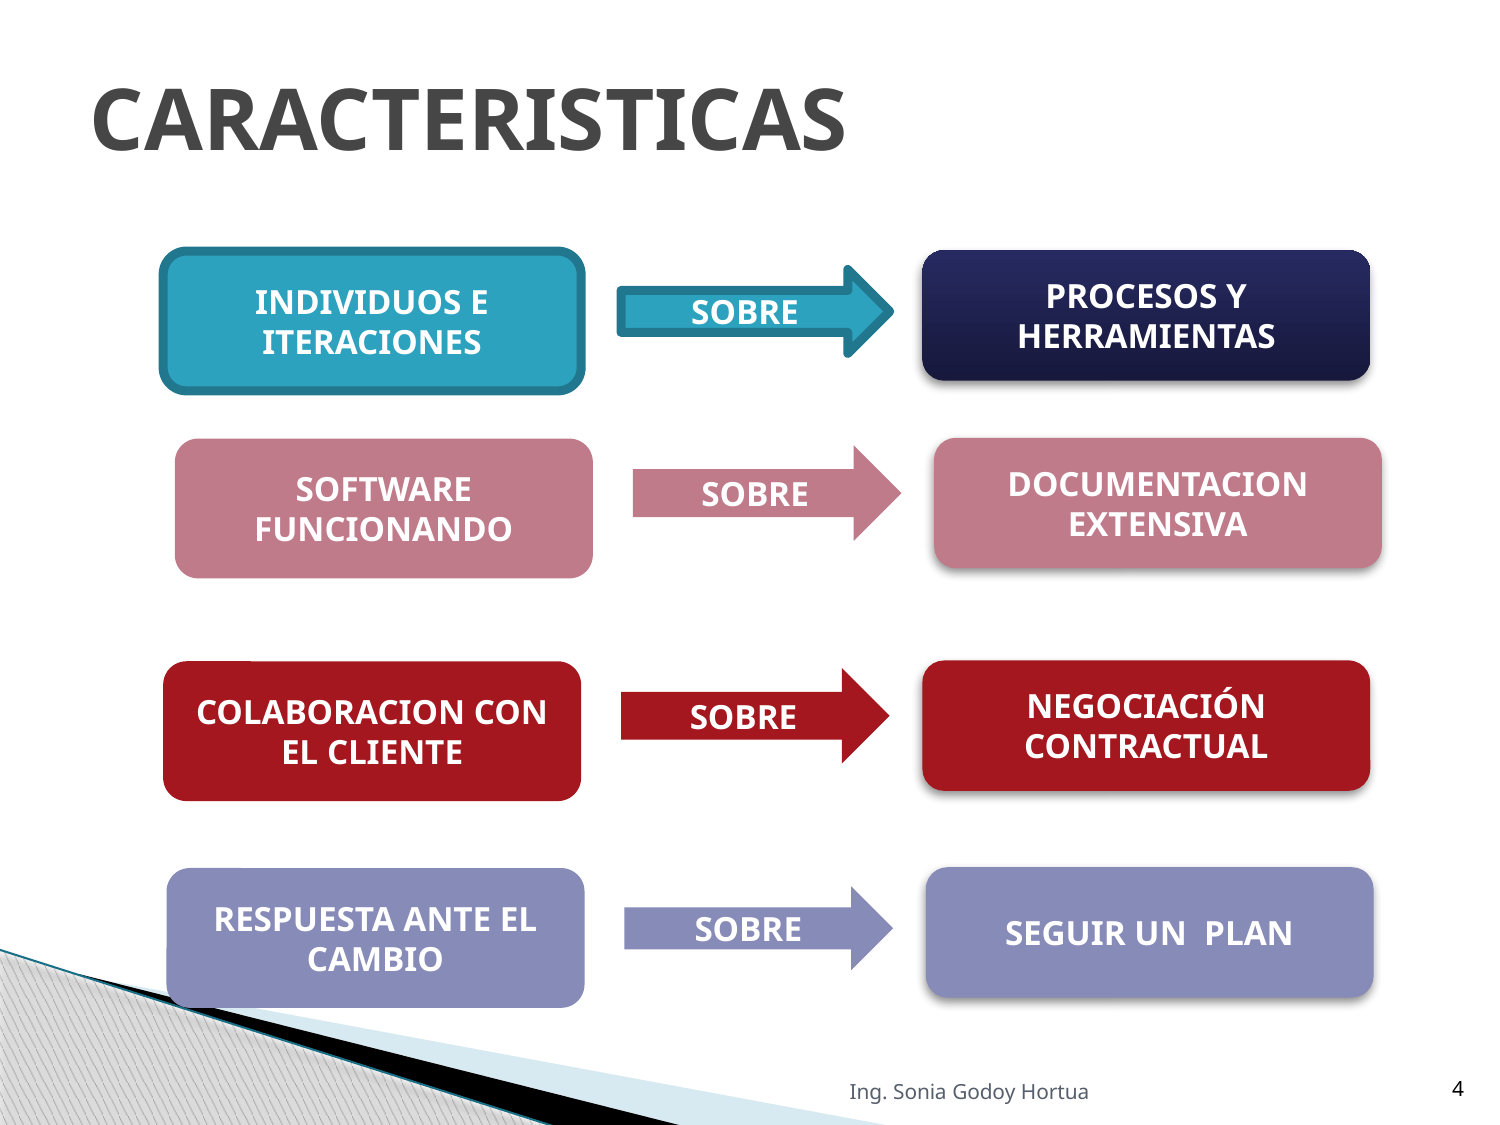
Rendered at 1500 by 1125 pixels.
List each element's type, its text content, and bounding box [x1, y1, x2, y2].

text_box NEGOCIACIÓN CONTRACTUAL [922, 660, 1371, 791]
text_box RESPUESTA ANTE EL CAMBIO [161, 863, 590, 1013]
text_box INDIVIDUOS E ITERACIONES [158, 246, 586, 396]
text_box PROCESOS Y HERRAMIENTAS [922, 250, 1371, 381]
text_box SOBRE [616, 265, 895, 358]
text_box DOCUMENTACION EXTENSIVA [934, 437, 1382, 569]
text_box SOBRE [619, 881, 898, 975]
title CARACTERISTICAS [75, 45, 1425, 188]
text_box SOFTWARE FUNCIONANDO [170, 434, 598, 583]
text_box SEGUIR UN PLAN [925, 867, 1374, 998]
text_box SOBRE [628, 440, 906, 546]
text_box SOBRE [616, 663, 895, 769]
footer Ing. Sonia Godoy Hortua [718, 1051, 1105, 1112]
slide_number 4 [1418, 1051, 1479, 1112]
text_box COLABORACION CON EL CLIENTE [158, 656, 586, 806]
